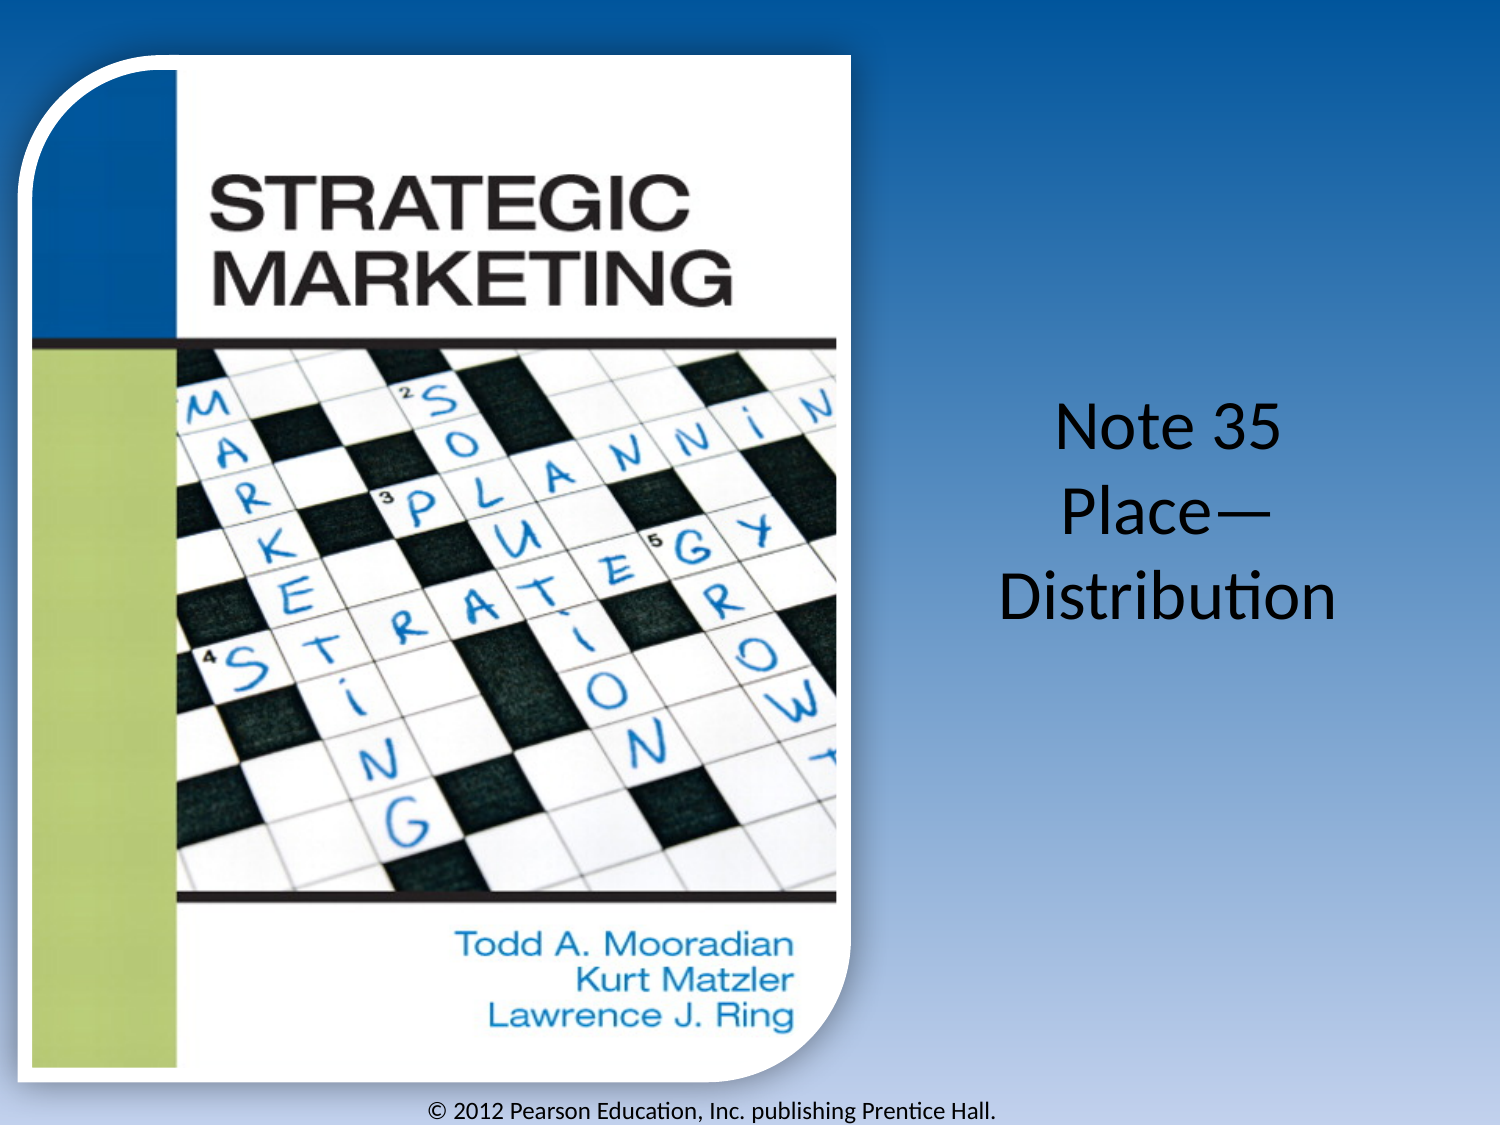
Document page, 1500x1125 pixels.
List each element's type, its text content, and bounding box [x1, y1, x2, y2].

title Note 35 Place—Distribution [898, 86, 1439, 927]
picture [33, 70, 836, 1067]
